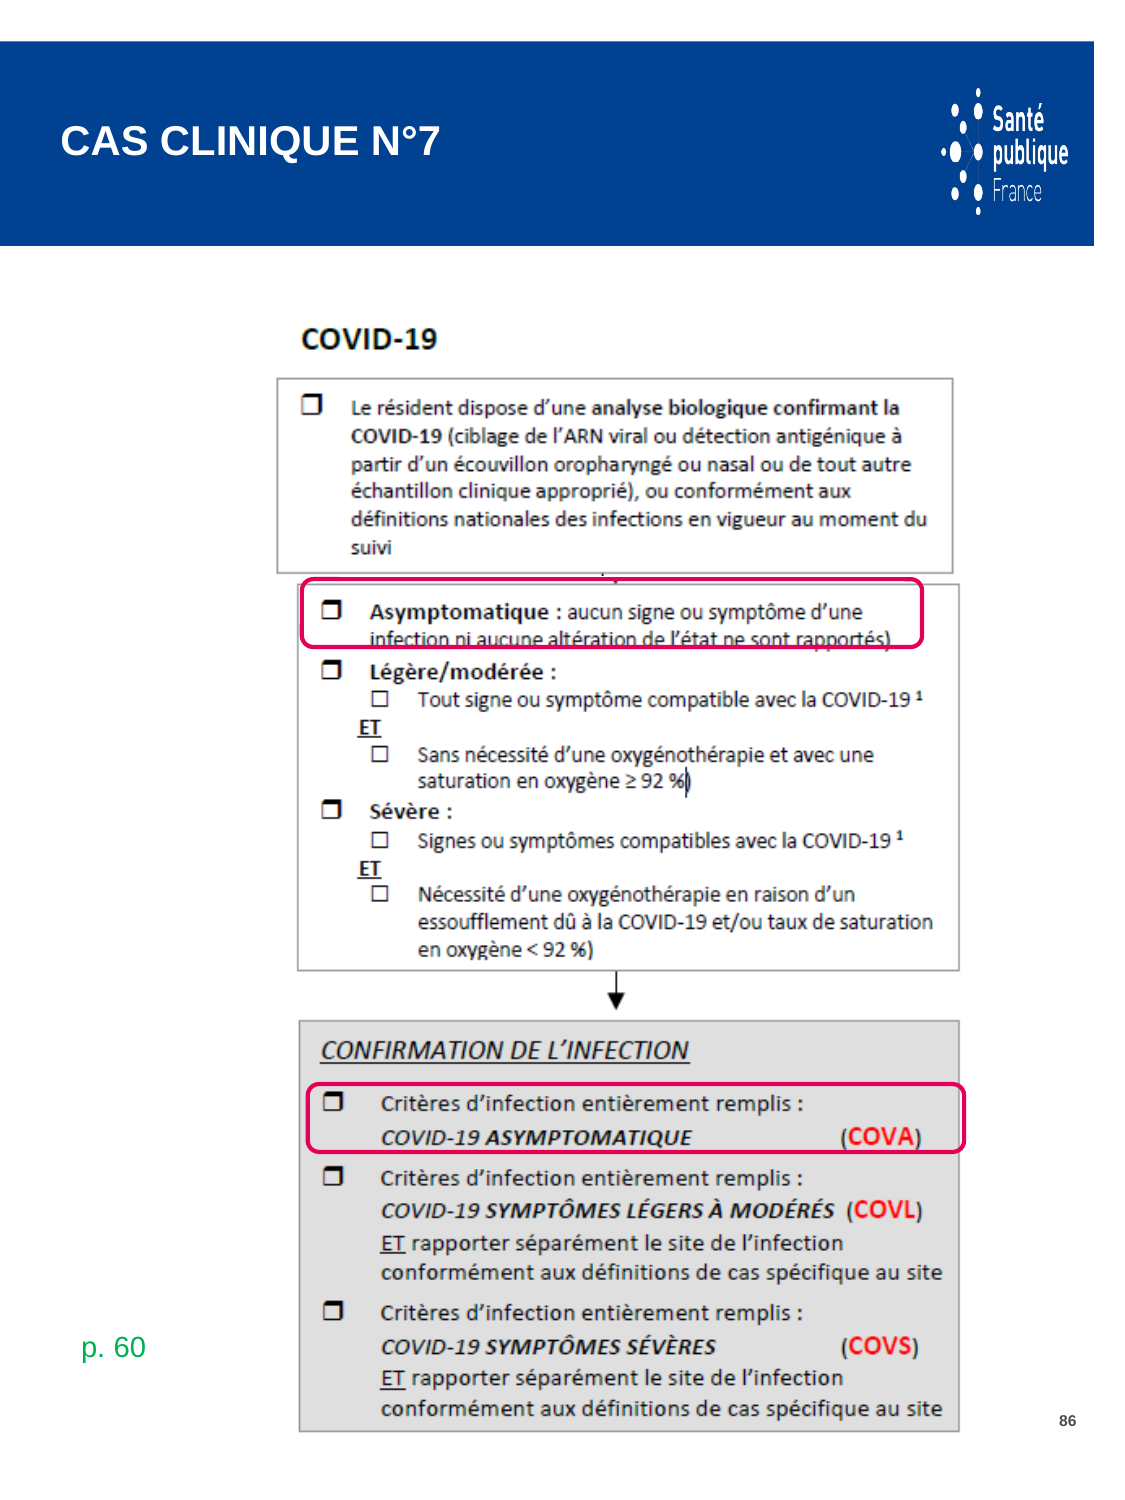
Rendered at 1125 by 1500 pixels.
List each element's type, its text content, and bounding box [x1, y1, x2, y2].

picture [941, 88, 1068, 215]
picture [268, 311, 968, 576]
picture [286, 578, 965, 1439]
text_box p. 60 [66, 1320, 179, 1371]
title Cas clinique N°7 [54, 36, 897, 242]
